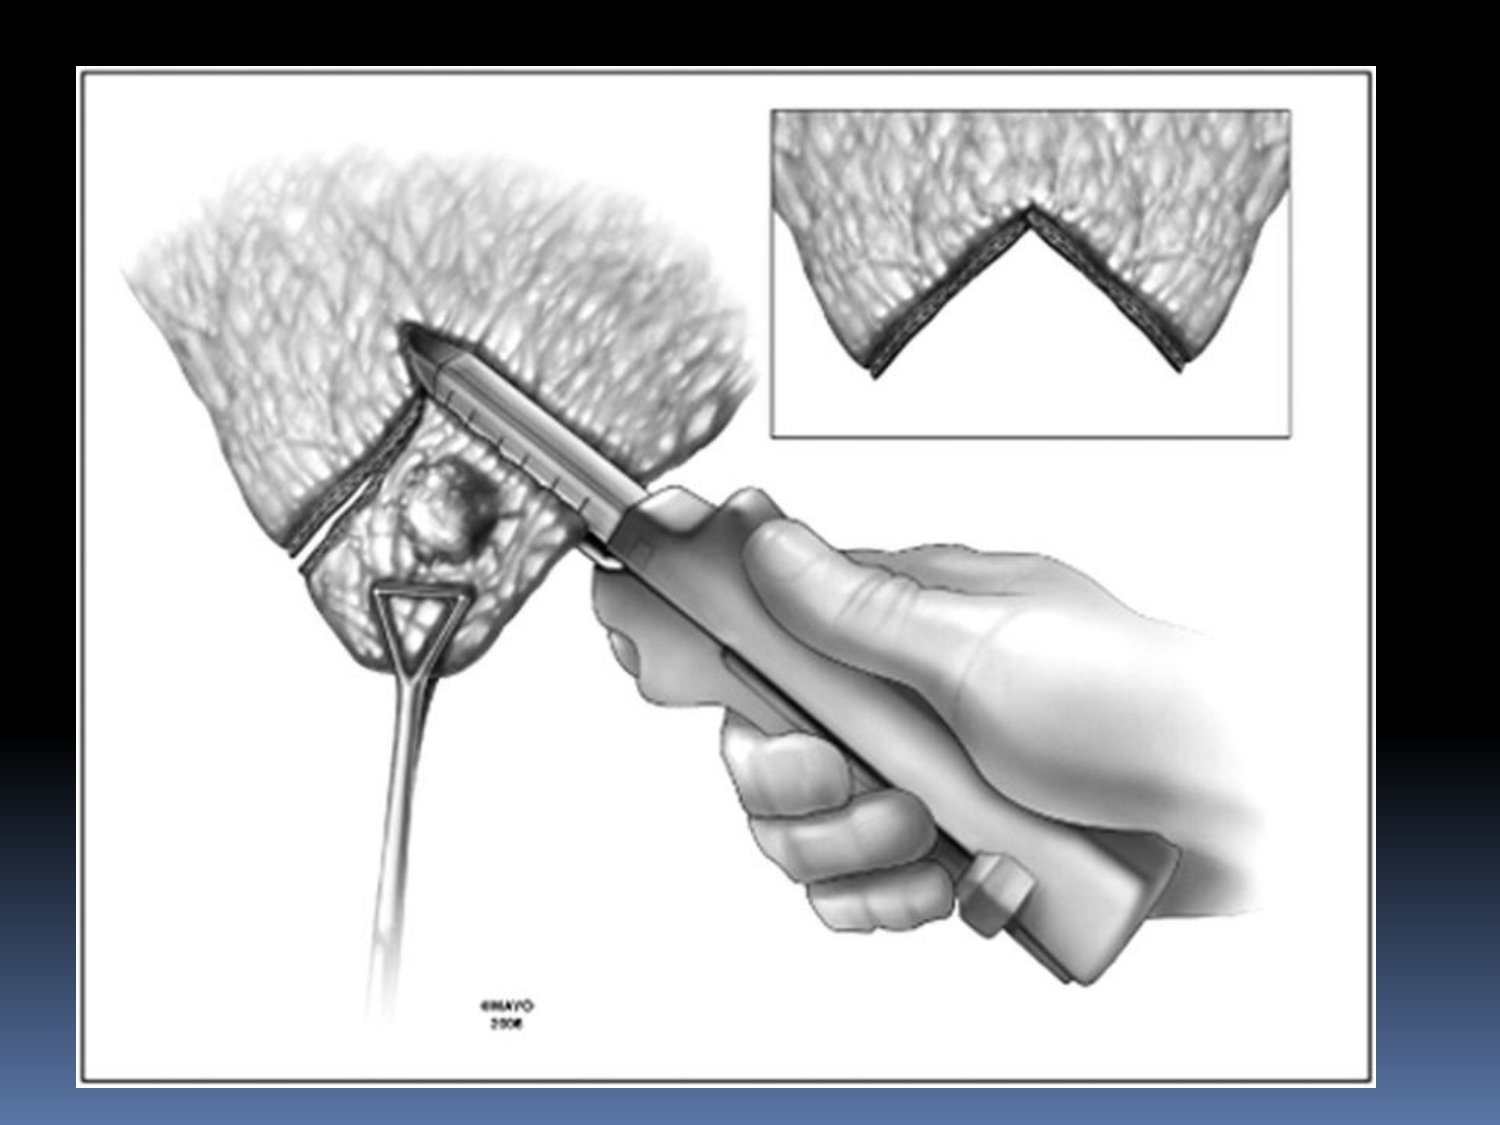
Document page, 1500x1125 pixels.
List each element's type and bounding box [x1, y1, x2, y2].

picture [76, 65, 1377, 1088]
